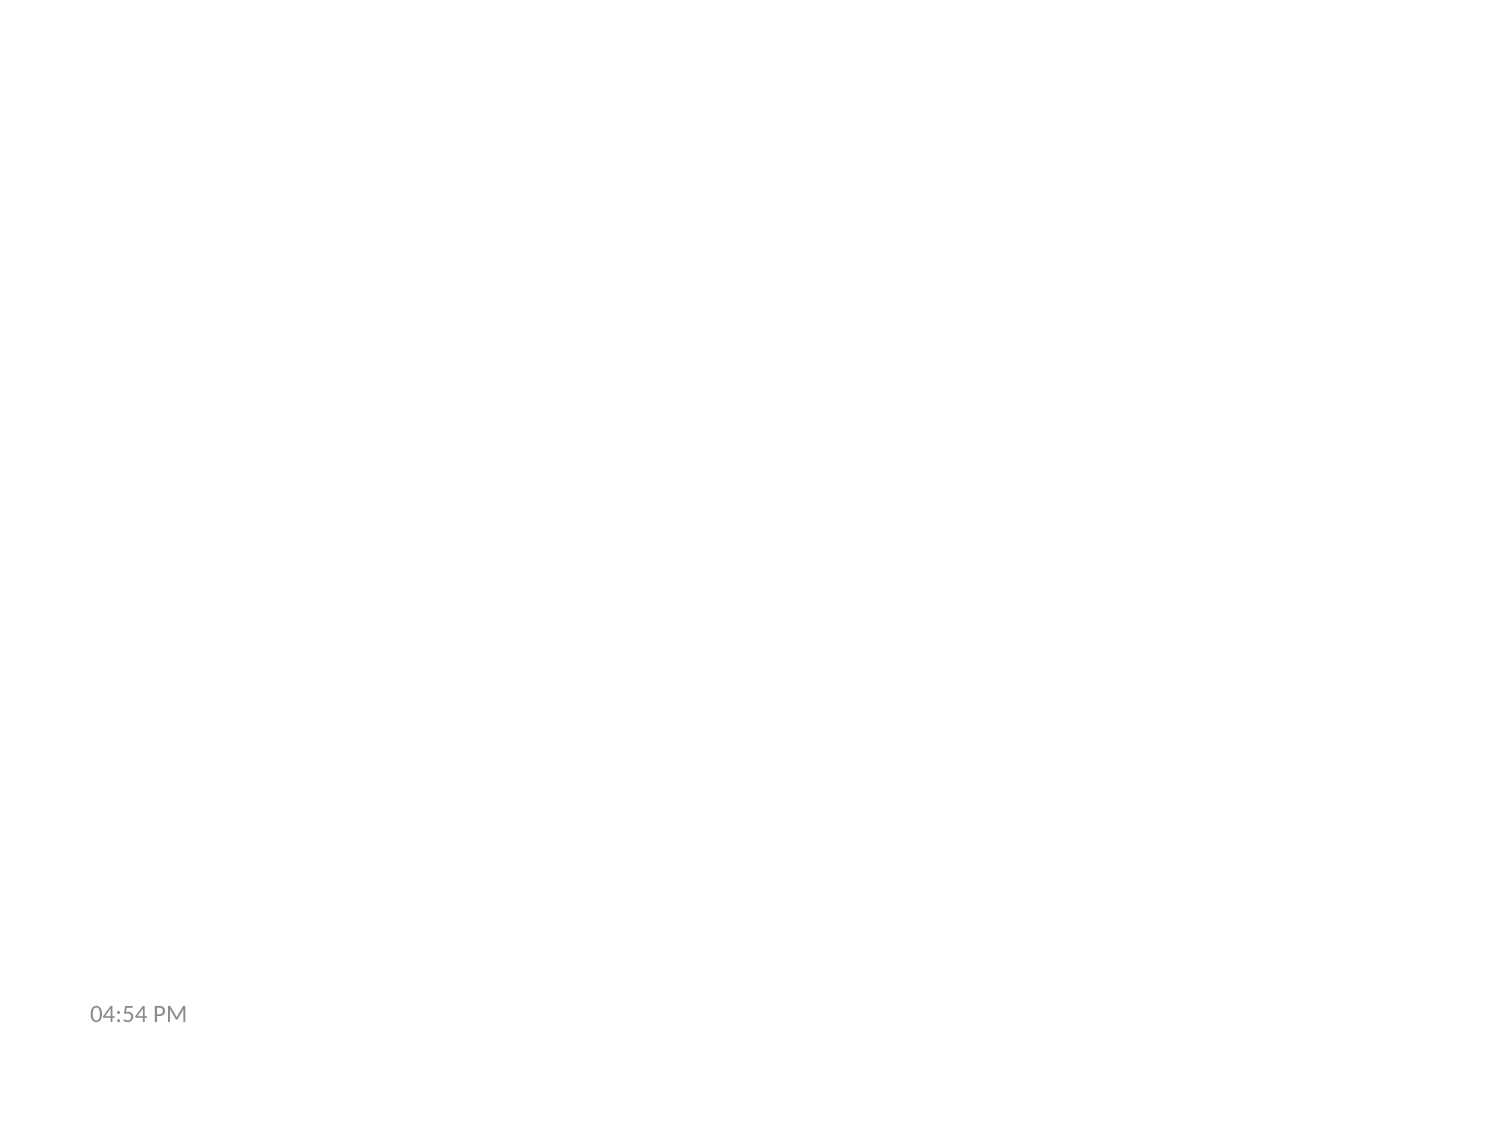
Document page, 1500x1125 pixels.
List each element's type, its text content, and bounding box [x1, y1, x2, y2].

text_box 3:35 PM [75, 982, 425, 1043]
